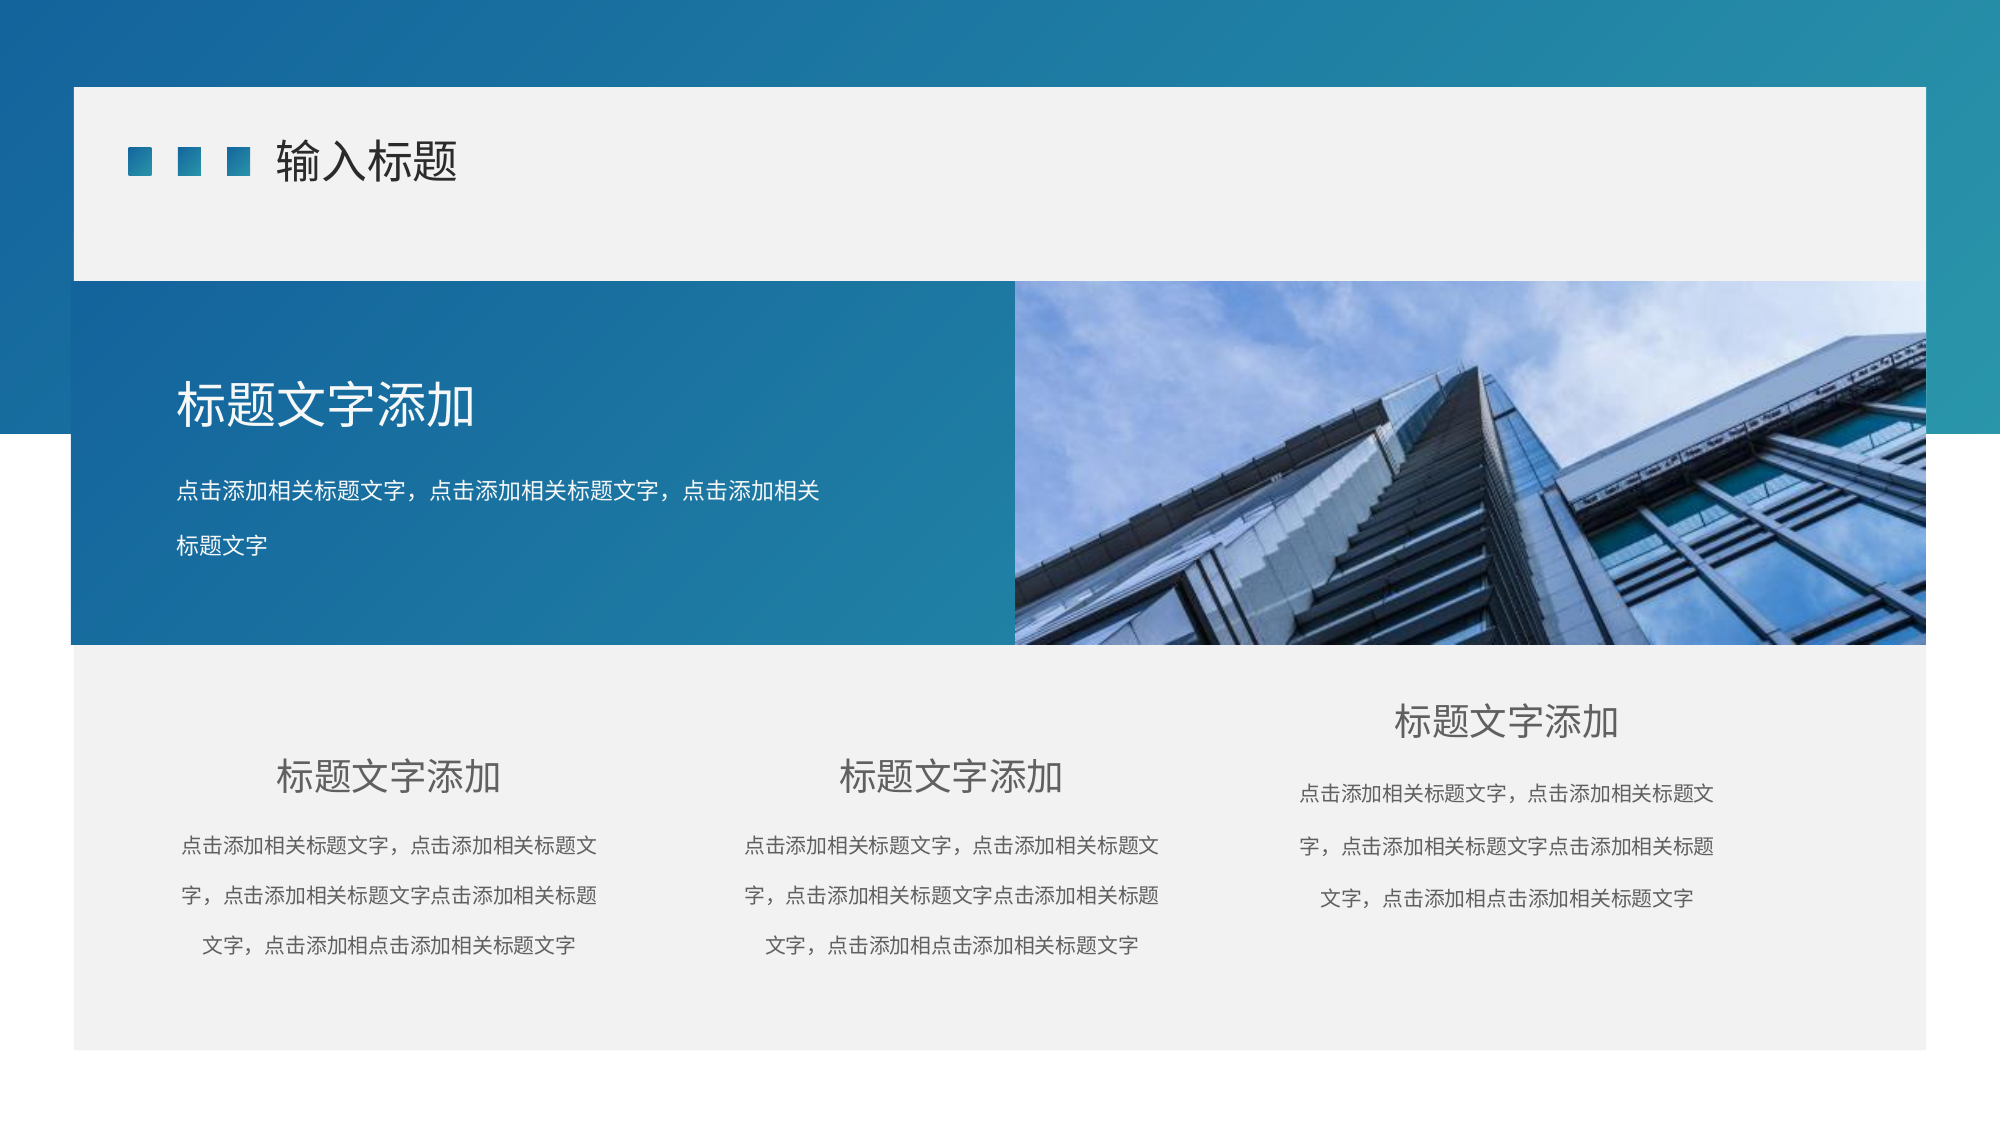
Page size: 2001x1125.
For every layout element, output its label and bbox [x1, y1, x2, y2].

text_box [161, 366, 836, 562]
text_box [128, 124, 534, 196]
picture [1015, 281, 1926, 645]
text_box [70, 281, 1015, 645]
text_box [724, 745, 1180, 962]
text_box [1279, 690, 1735, 1011]
text_box [161, 745, 617, 962]
